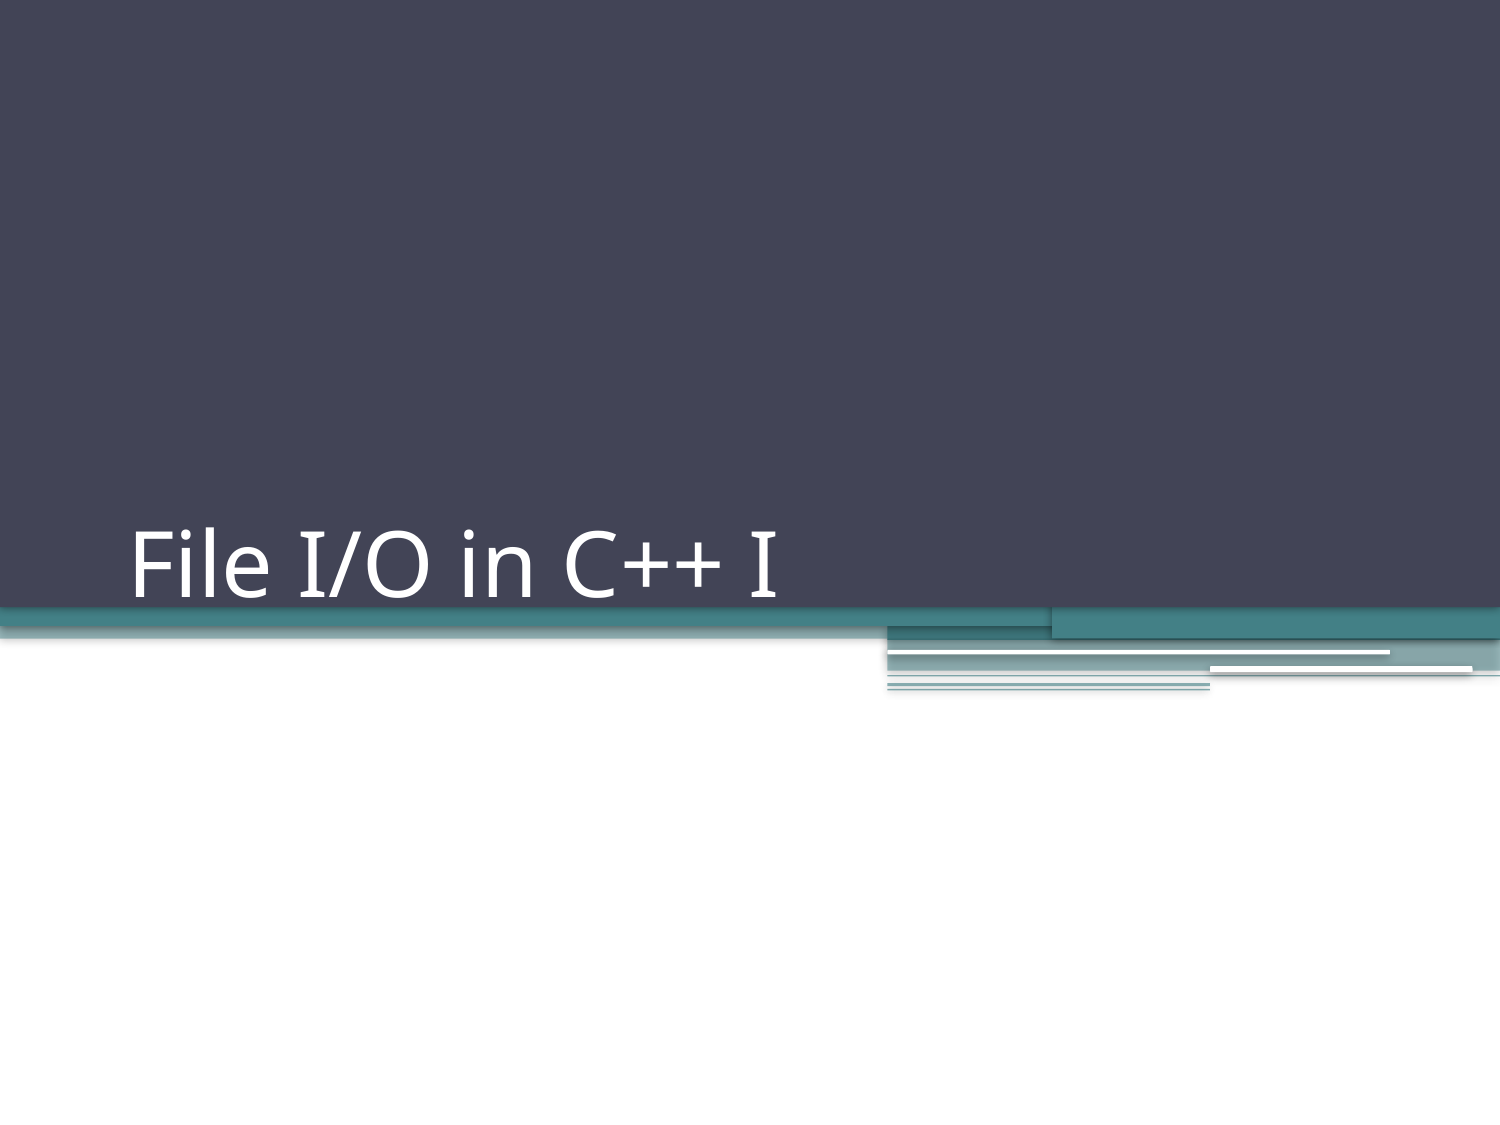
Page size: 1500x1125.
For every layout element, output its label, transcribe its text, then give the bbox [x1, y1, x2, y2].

title File I/O in C++ I [112, 338, 1388, 623]
